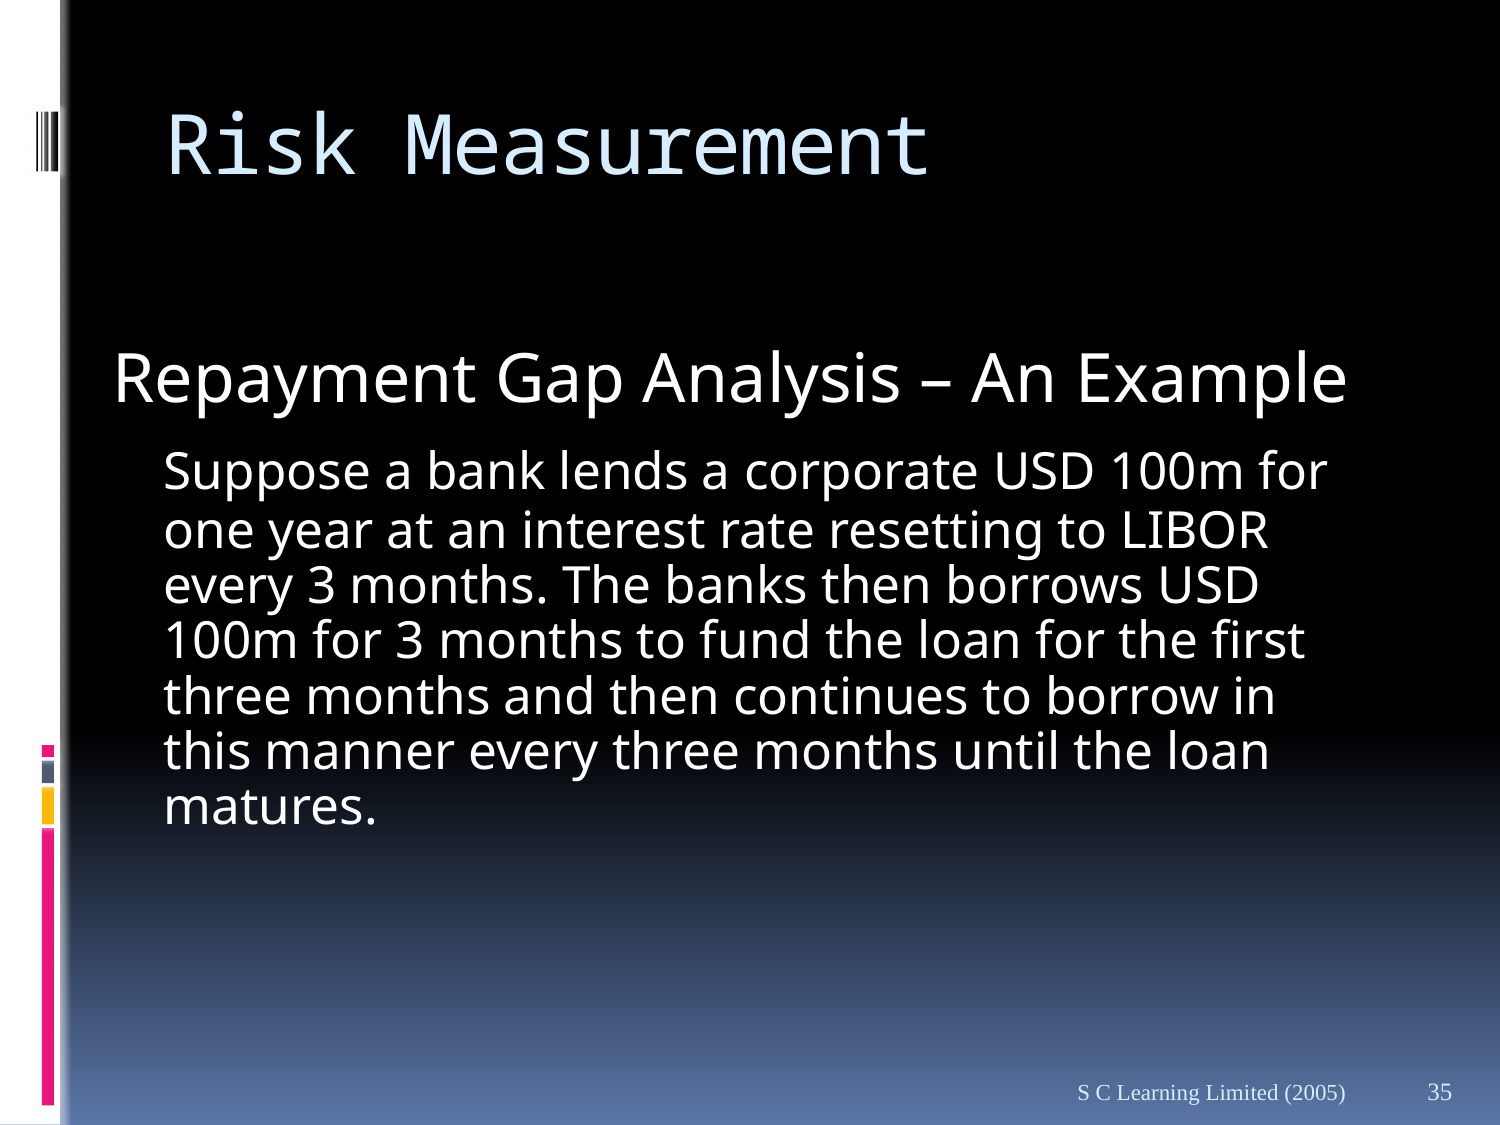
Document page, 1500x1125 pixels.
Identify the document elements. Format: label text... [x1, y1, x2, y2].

slide_number S C Learning Limited (2005) [1062, 1052, 1412, 1113]
slide_number 35 [1412, 1052, 1488, 1113]
title Risk Measurement [150, 83, 1425, 234]
list Repayment Gap Analysis – An Example Suppose a bank lends a corporate USD 100m for one year at an interest rate resetting to LIBOR every 3 months. The banks then borrows USD 100m for 3 months to fund the loan for the first three months and then continues to borrow in this manner every three months until the loan matures. [87, 336, 1377, 872]
